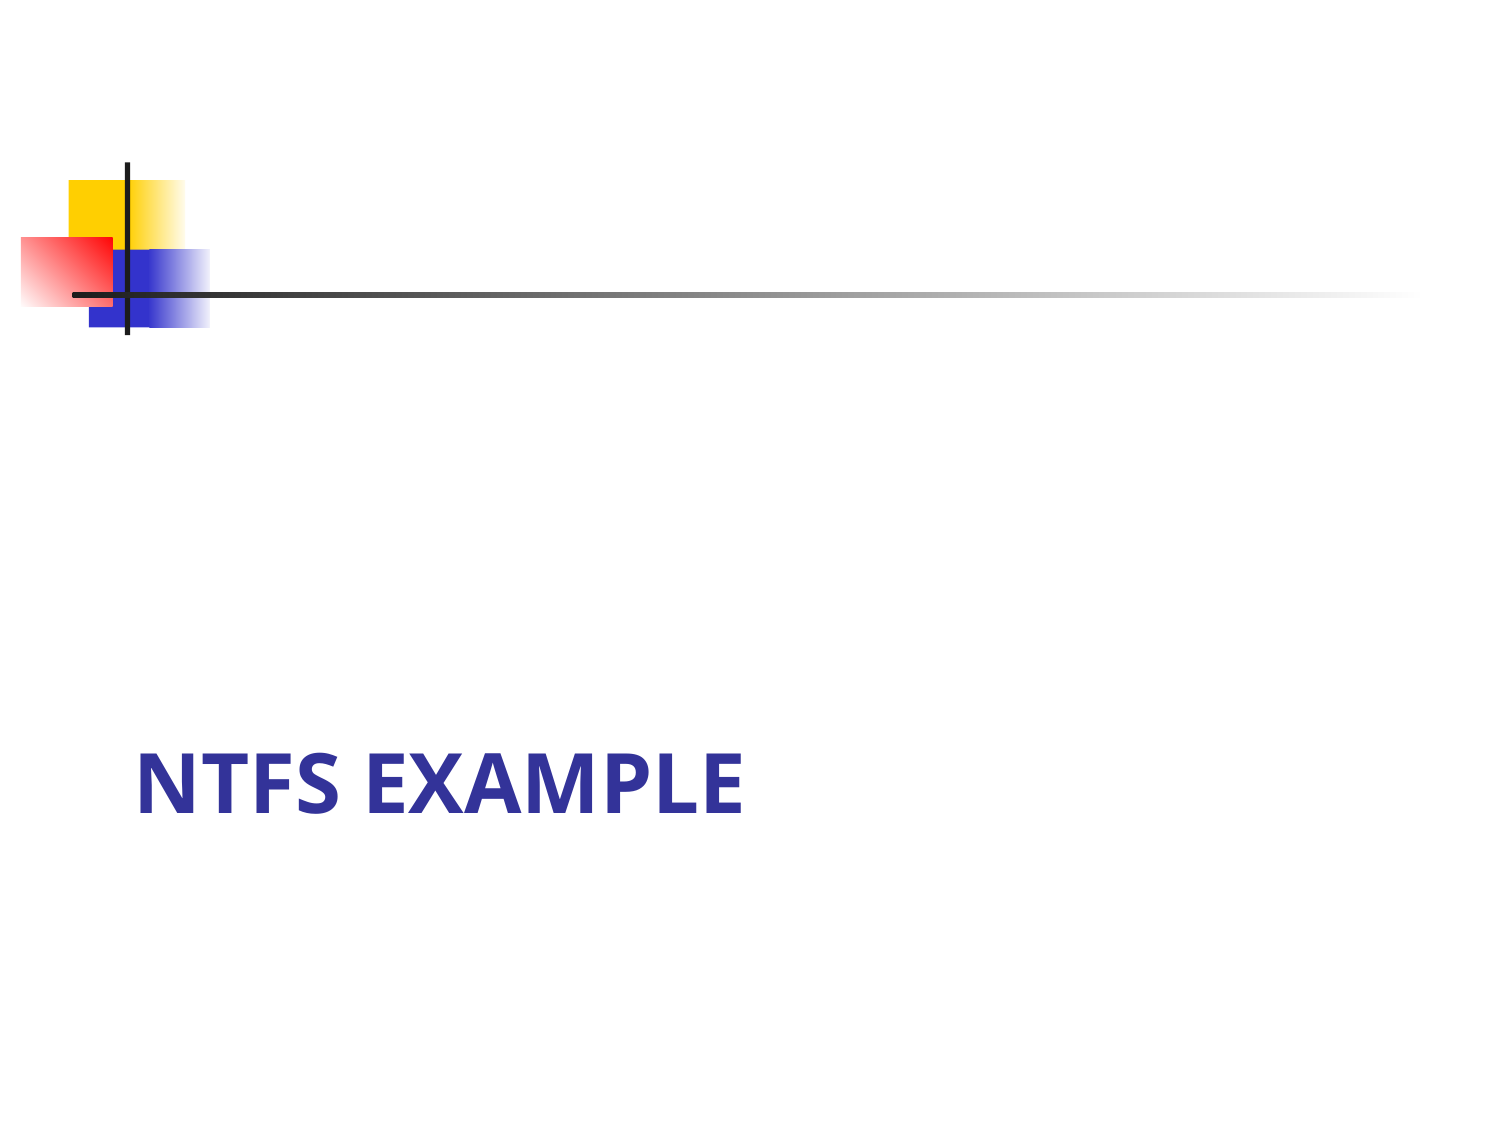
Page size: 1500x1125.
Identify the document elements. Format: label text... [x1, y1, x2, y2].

title NTFS Example [118, 722, 1394, 947]
